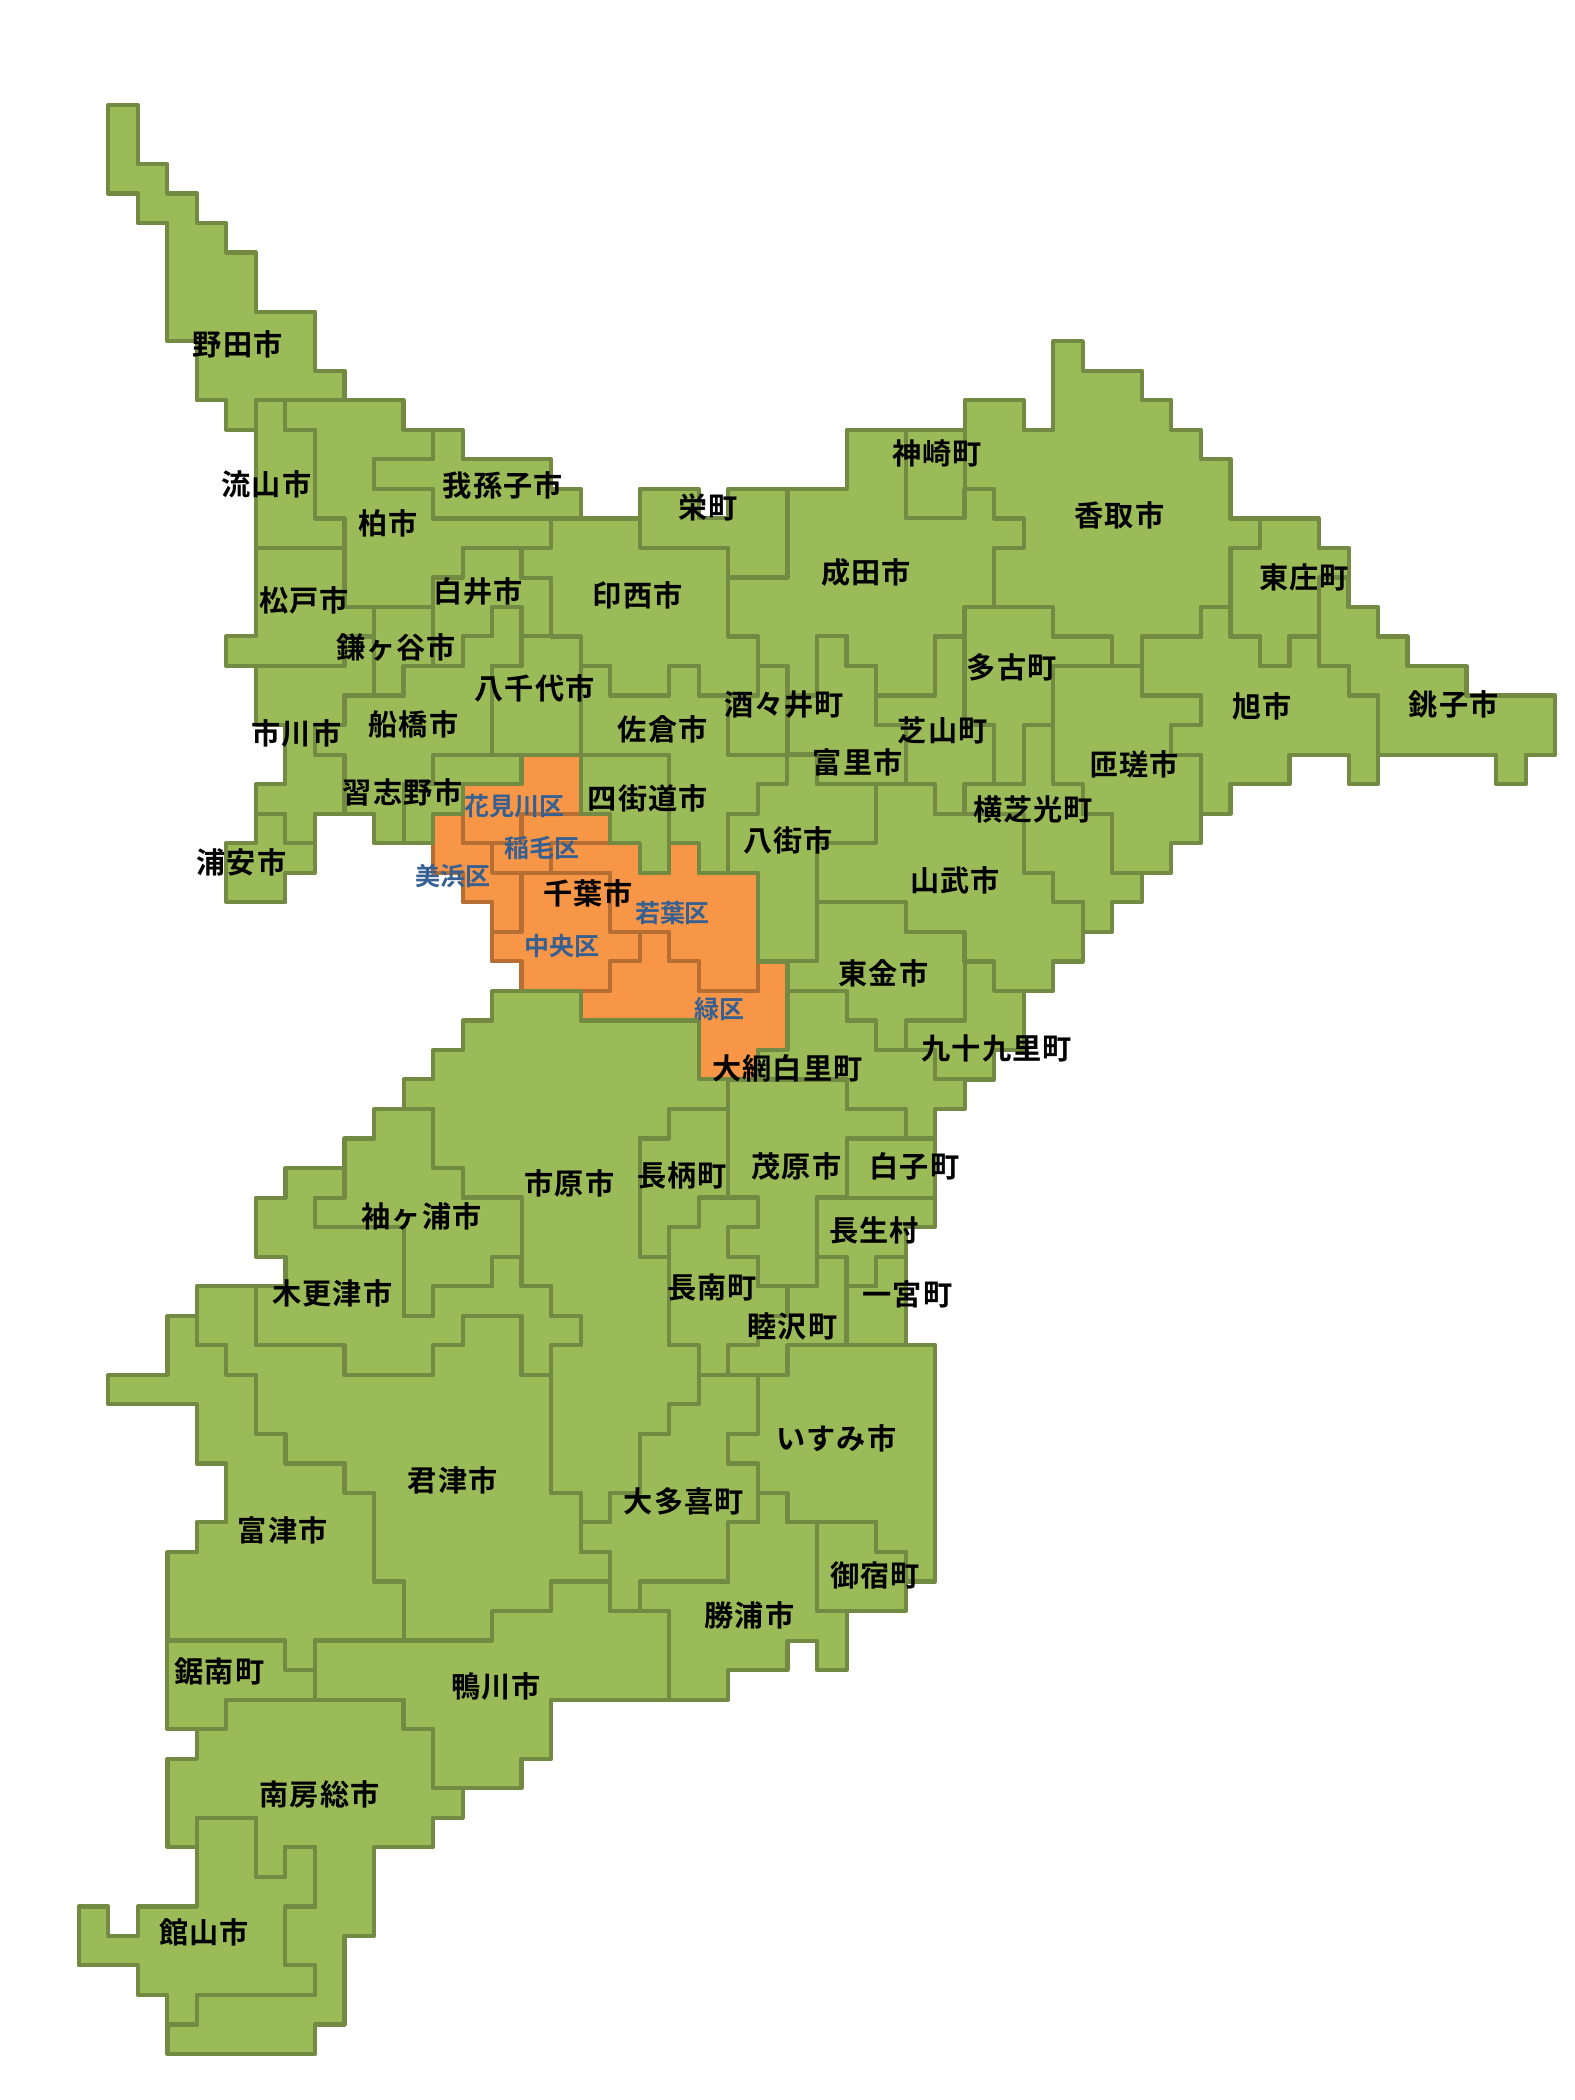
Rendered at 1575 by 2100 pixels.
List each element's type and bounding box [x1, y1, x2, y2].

text_box [78, 104, 1556, 2055]
